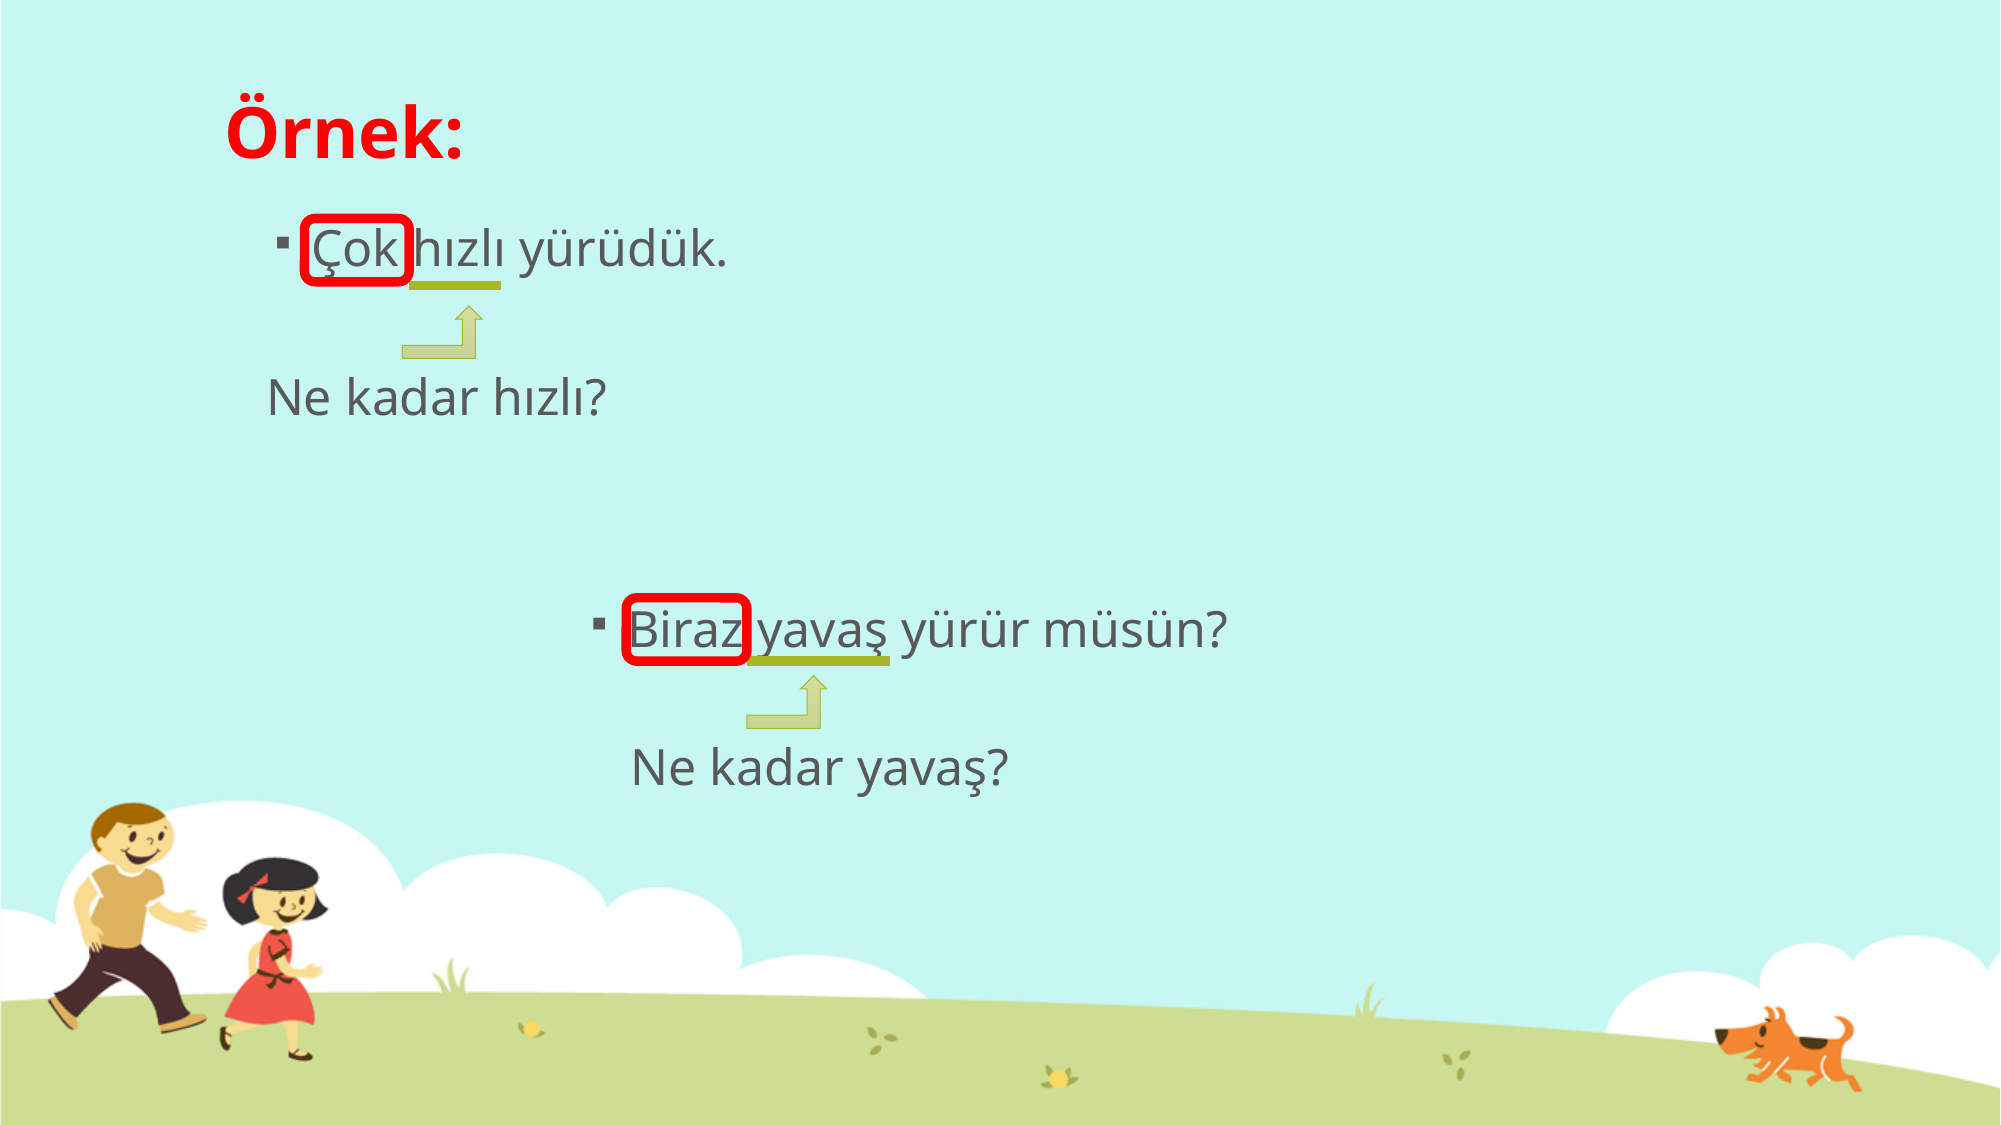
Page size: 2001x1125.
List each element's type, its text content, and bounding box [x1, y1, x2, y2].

text_box [626, 597, 747, 662]
text_box Ne kadar hızlı? [251, 358, 736, 434]
title Örnek: [209, 81, 483, 182]
text_box Çok hızlı yürüdük. [251, 216, 1975, 308]
picture [0, 0, 2001, 1125]
text_box [401, 305, 484, 358]
text_box Biraz yavaş yürür müsün? [567, 597, 1853, 689]
text_box [746, 675, 829, 728]
text_box Ne kadar yavaş? [615, 728, 1088, 803]
text_box [304, 218, 410, 282]
